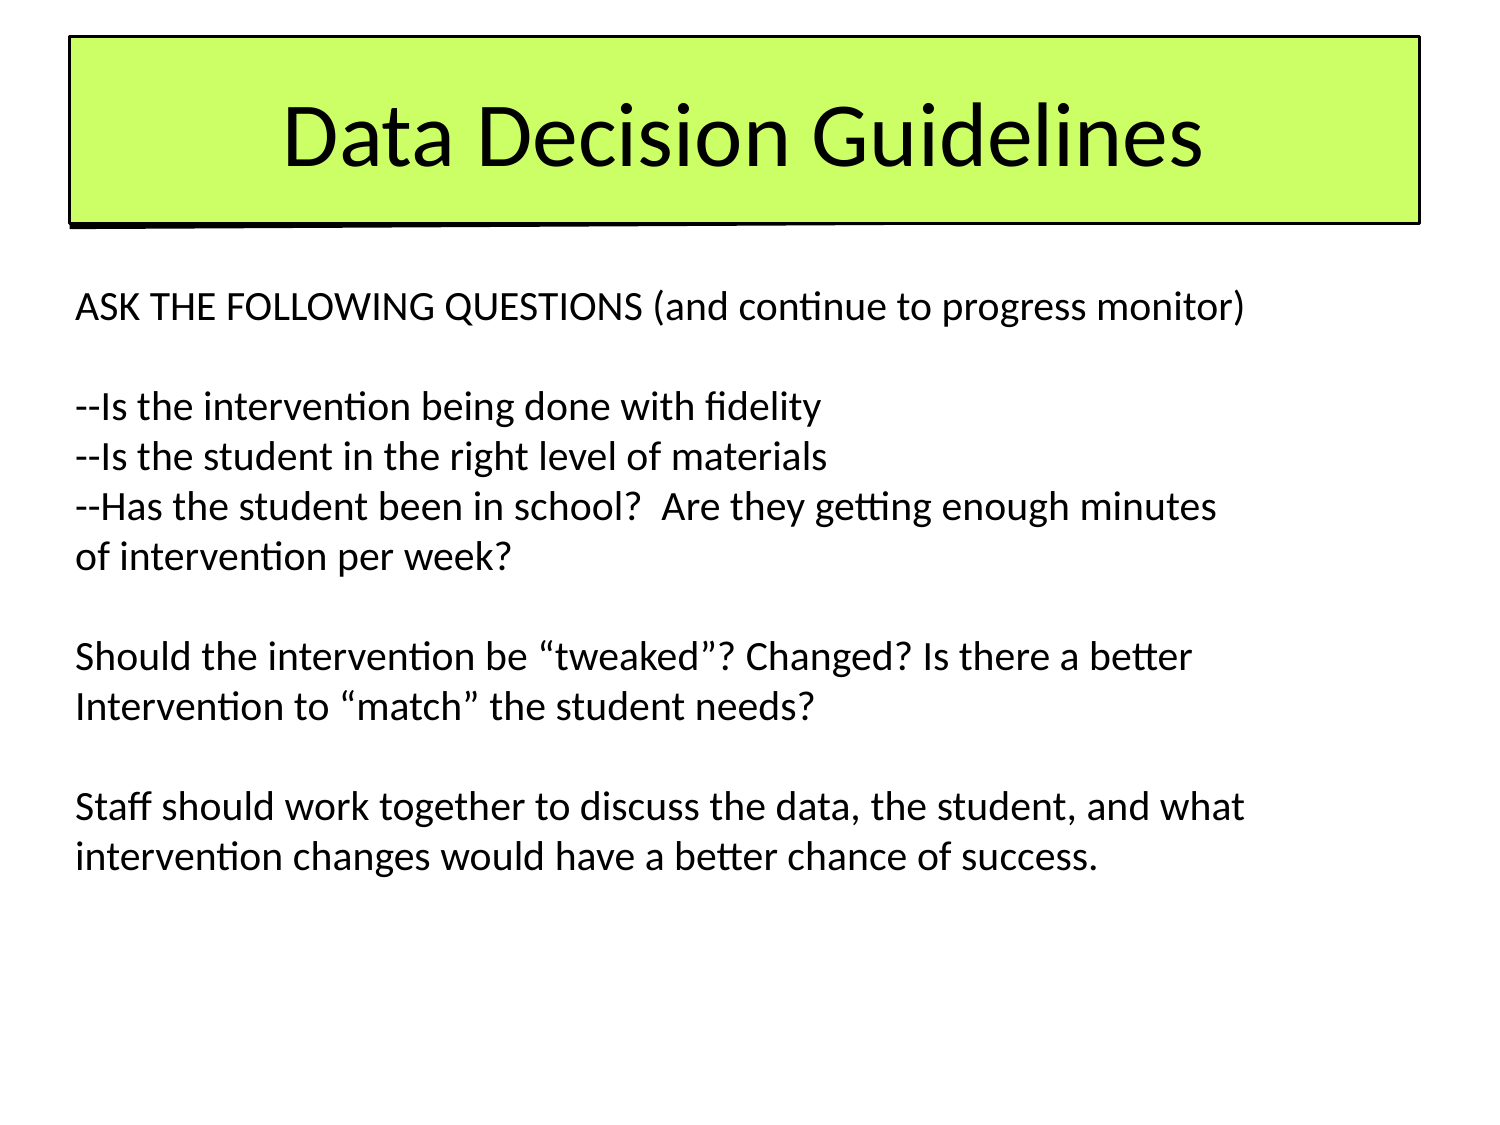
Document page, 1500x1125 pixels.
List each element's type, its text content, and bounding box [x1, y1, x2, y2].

text_box ASK THE FOLLOWING QUESTIONS (and continue to progress monitor) --Is the intervention being done with fidelity --Is the student in the right level of materials --Has the student been in school? Are they getting enough minutes of intervention per week? Should the intervention be “tweaked”? Changed? Is there a better Intervention to “match” the student needs? Staff should work together to discuss the data, the student, and what intervention changes would have a better chance of success. [60, 271, 1420, 932]
text_box Data Decision Guidelines [69, 36, 1420, 224]
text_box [69, 217, 1351, 225]
